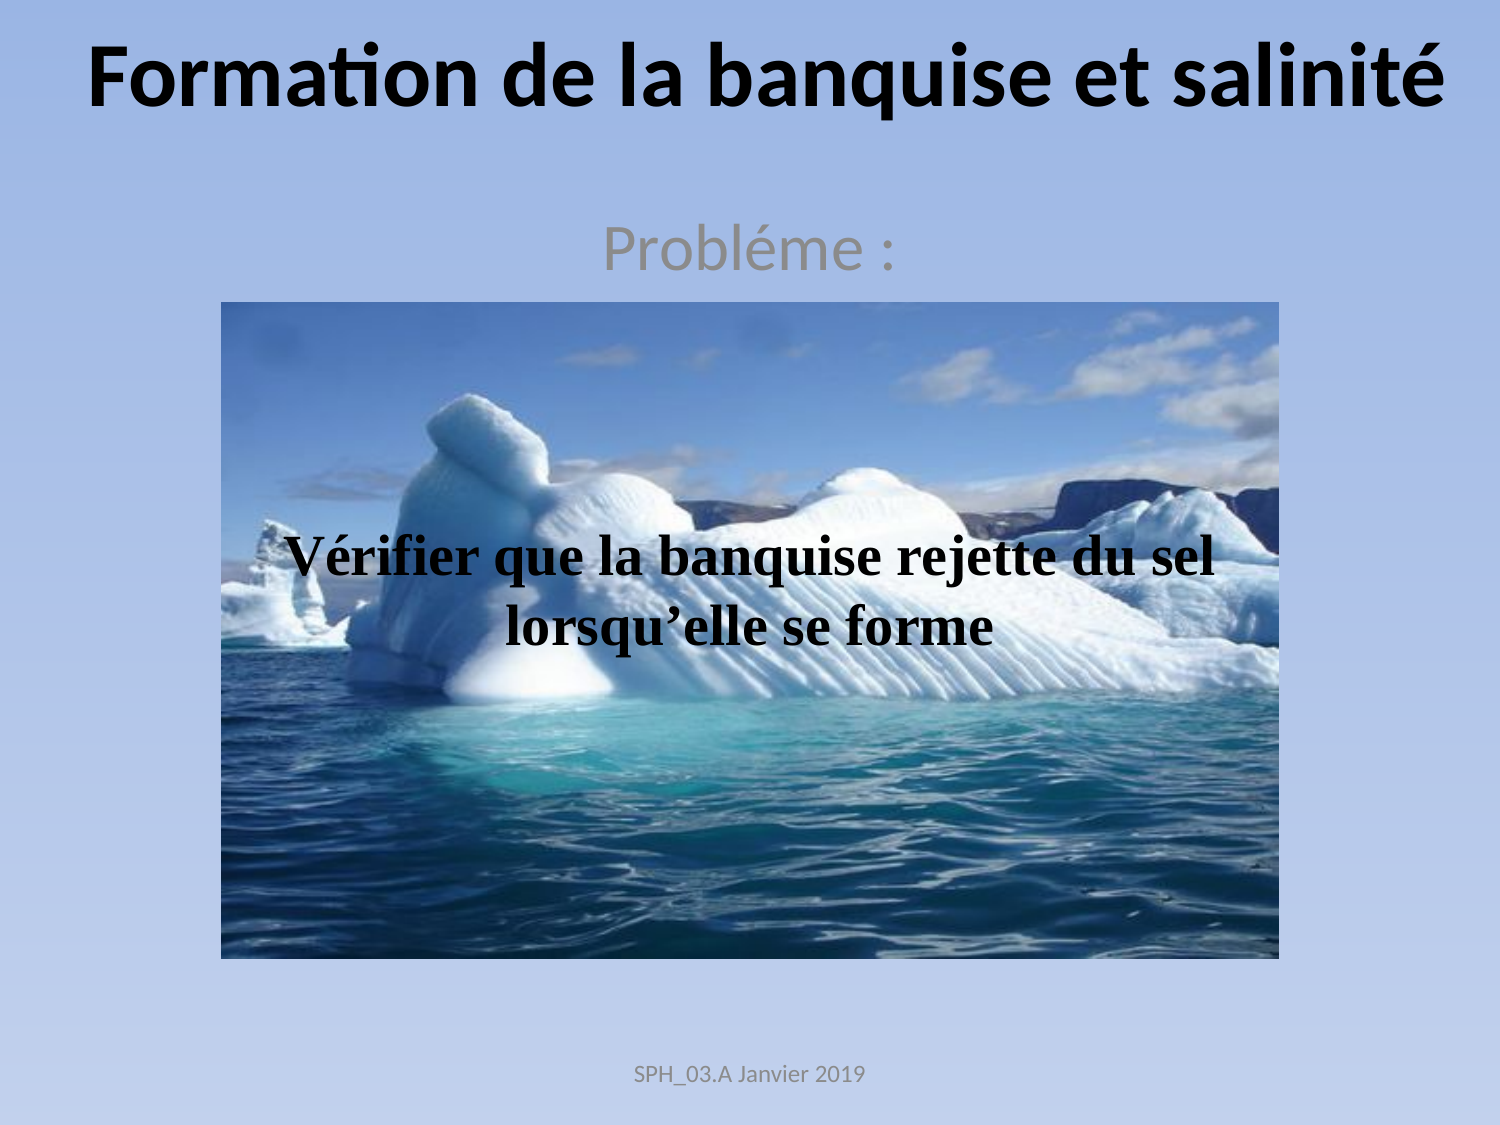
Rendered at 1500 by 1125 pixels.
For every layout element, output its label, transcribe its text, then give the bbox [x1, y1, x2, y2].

footer SPH_03.A Janvier 2019 [512, 1042, 988, 1103]
subtitle Probléme : Vérifier que la banquise rejette du sel lorsqu’elle se forme [206, 196, 1294, 917]
picture [221, 302, 1279, 959]
title Formation de la banquise et salinité [64, 0, 1471, 141]
picture [673, 941, 687, 945]
